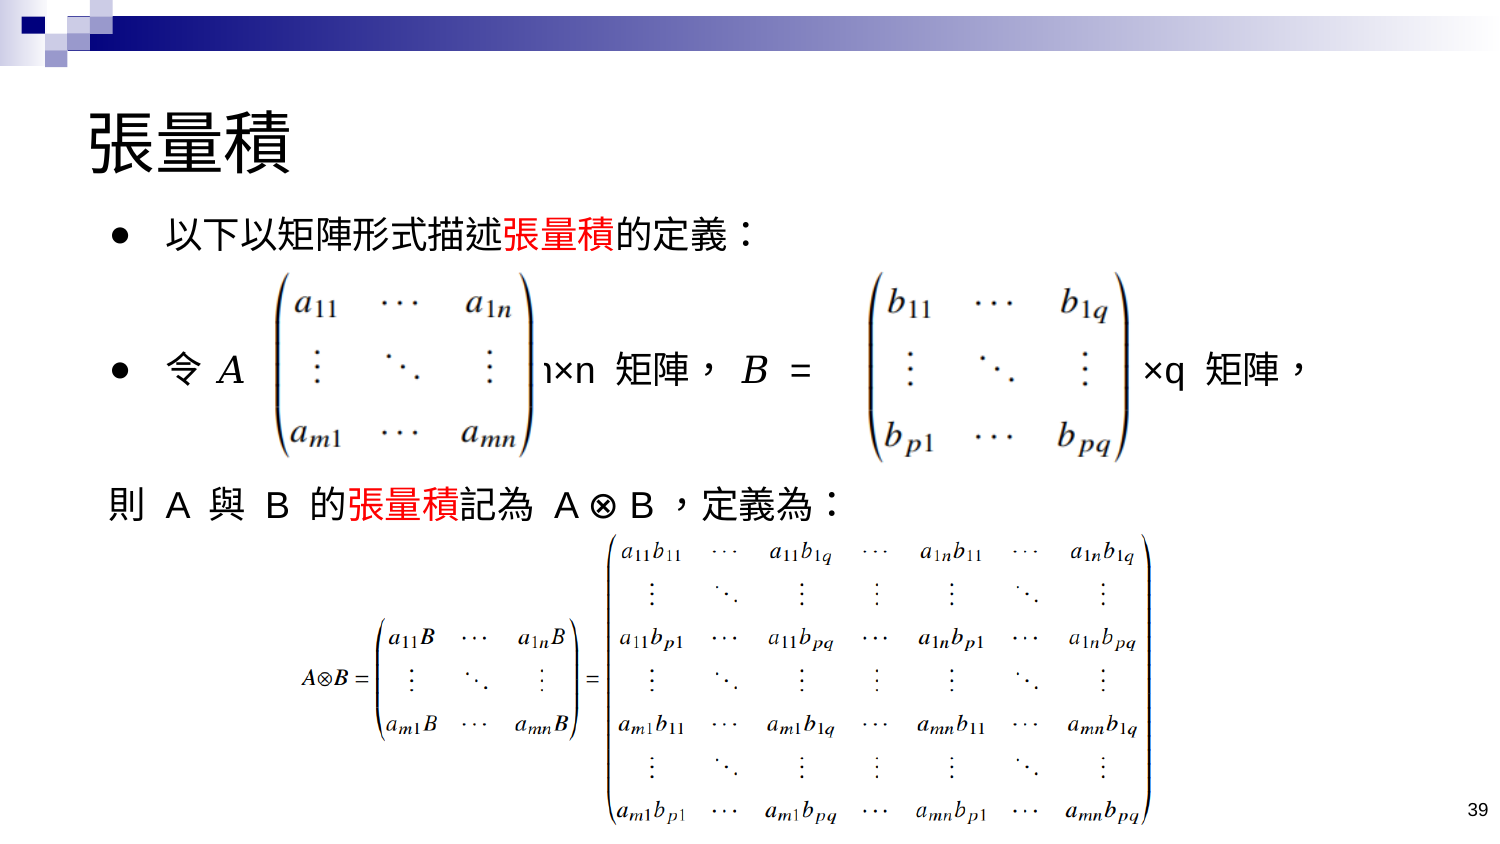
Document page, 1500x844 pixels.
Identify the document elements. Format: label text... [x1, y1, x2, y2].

picture [861, 256, 1141, 484]
slide_number 39 [1169, 796, 1500, 827]
text_box 以下以矩陣形式描述張量積的定義： 令 𝐴 = 為 m×n 矩陣， 𝐵 = 為 p×q 矩陣， 則 A 與 B 的張量積記為 A ⊗ B，定義為： [74, 195, 1425, 541]
title 張量積 [75, 56, 1425, 195]
picture [288, 531, 1165, 827]
picture [265, 261, 545, 468]
